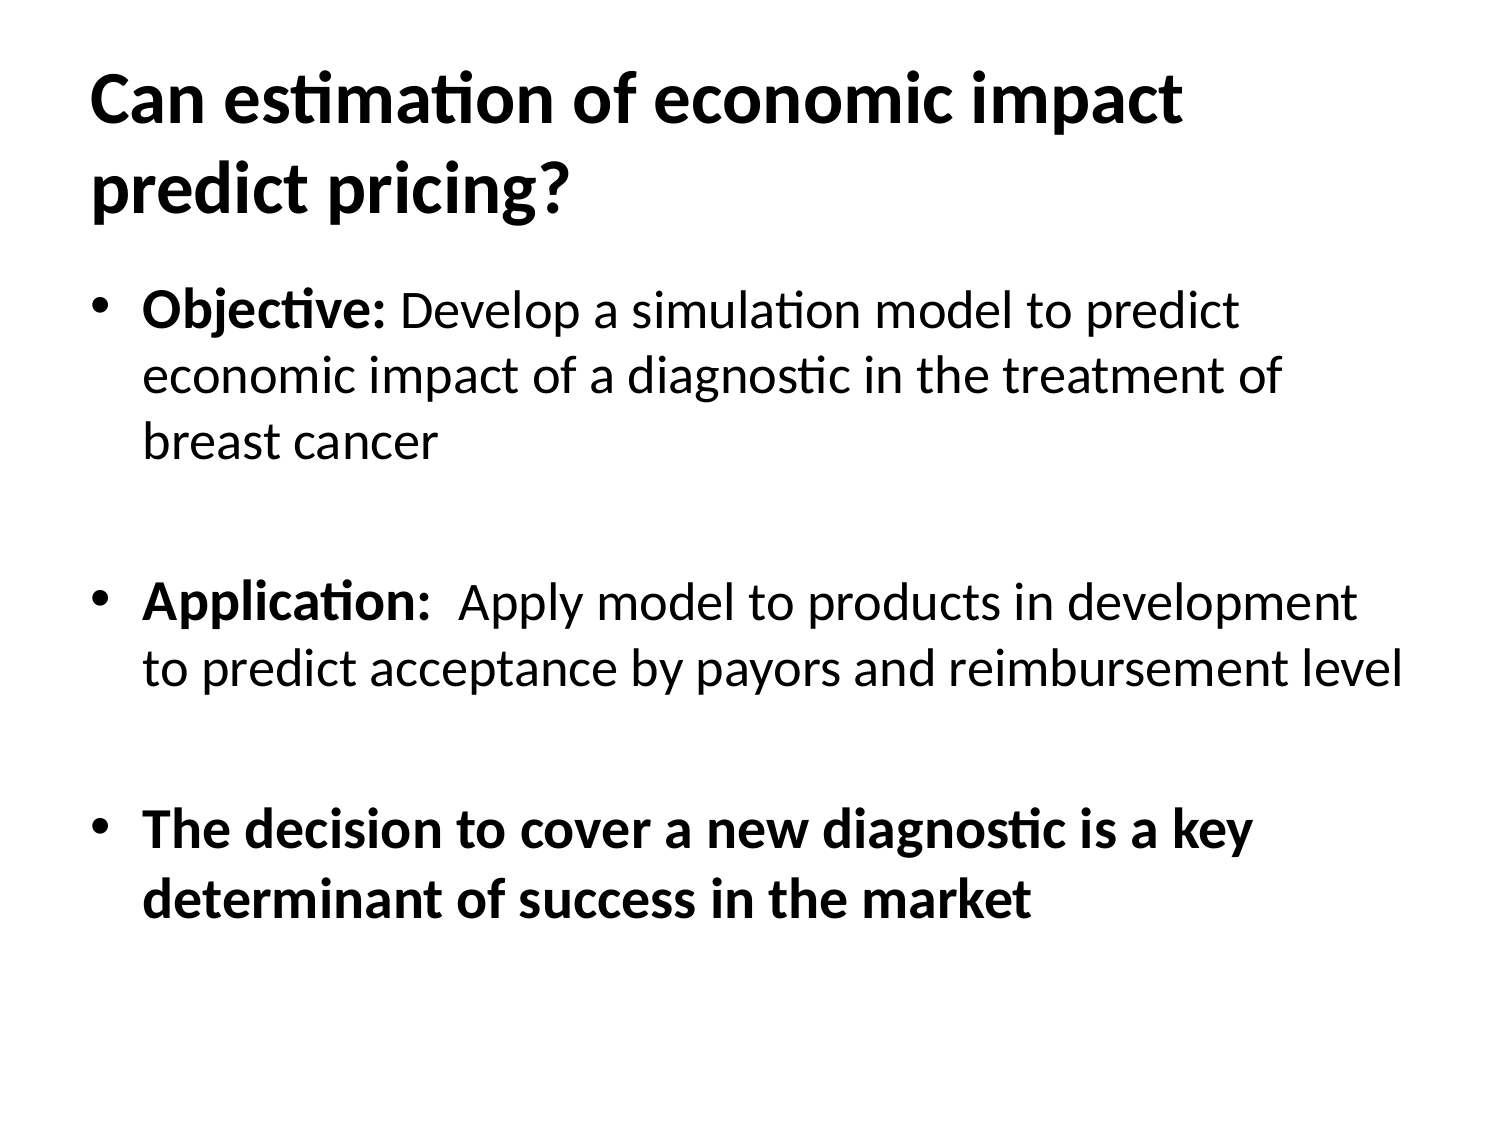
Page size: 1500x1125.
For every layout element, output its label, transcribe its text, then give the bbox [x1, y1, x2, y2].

list Objective: Develop a simulation model to predict economic impact of a diagnostic in the treatment of breast cancer Application: Apply model to products in development to predict acceptance by payors and reimbursement level The decision to cover a new diagnostic is a key determinant of success in the market [75, 262, 1425, 1005]
title Can estimation of economic impact predict pricing? [75, 45, 1425, 233]
